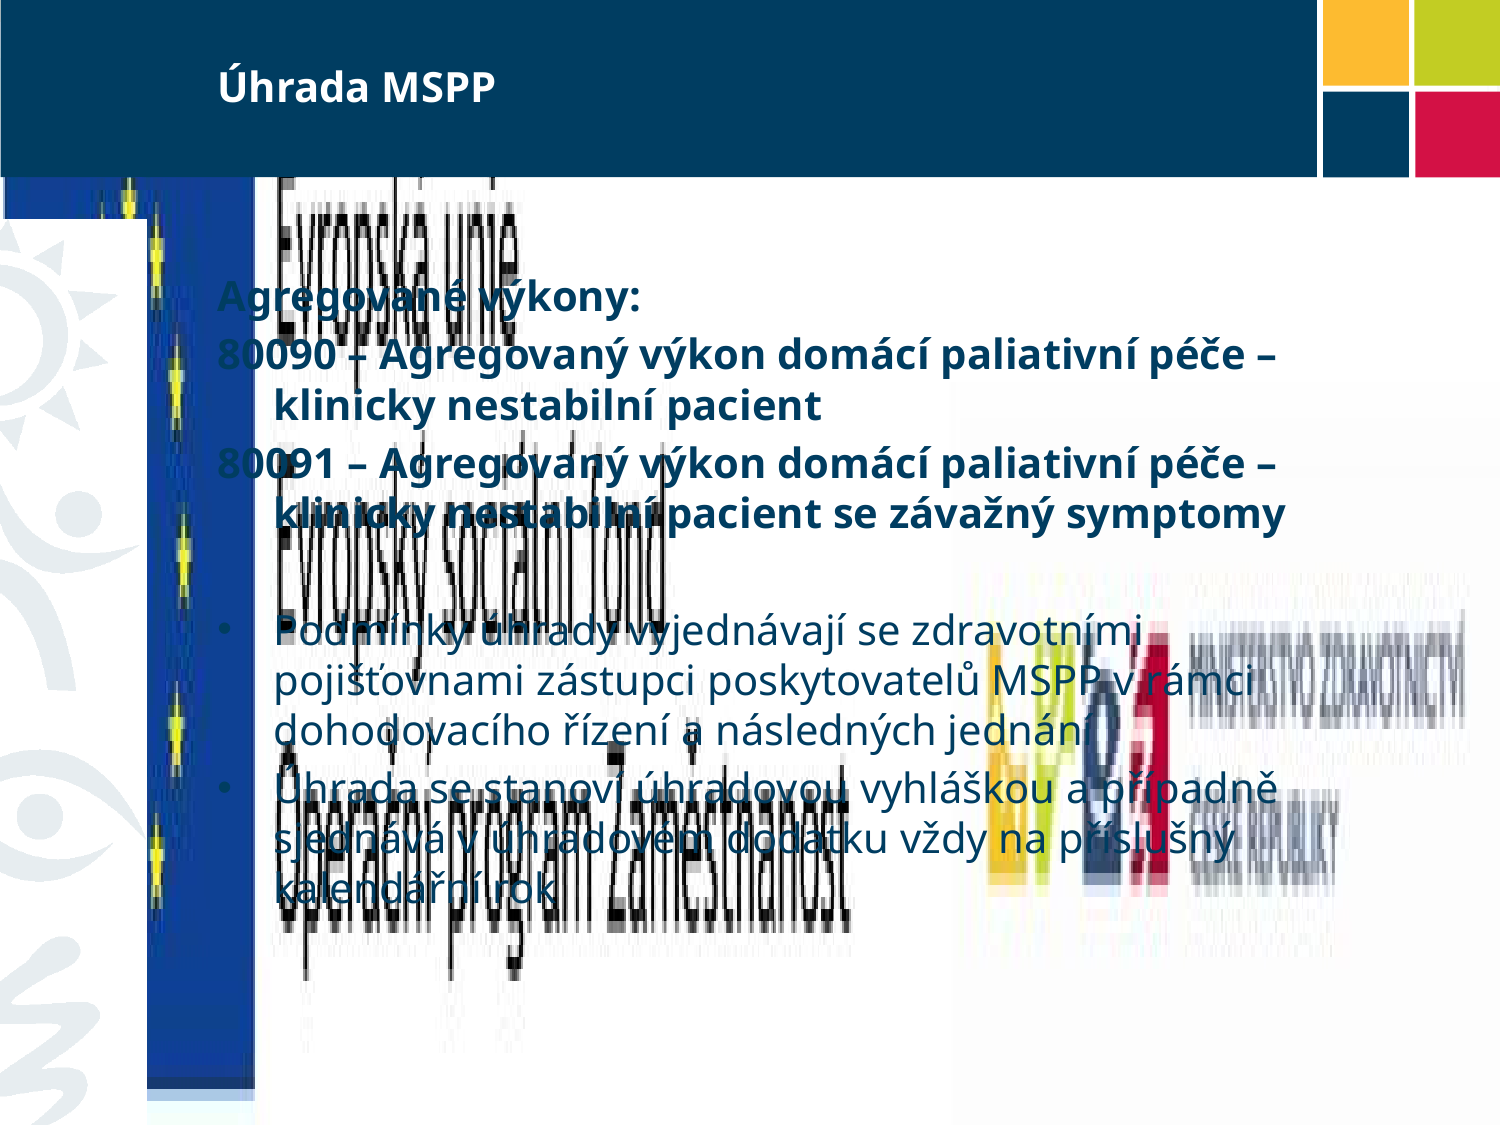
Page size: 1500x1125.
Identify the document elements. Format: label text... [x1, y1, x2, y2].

list Agregované výkony: 80090 – Agregovaný výkon domácí paliativní péče – klinicky nestabilní pacient 80091 – Agregovaný výkon domácí paliativní péče – klinicky nestabilní pacient se závažný symptomy Podmínky úhrady vyjednávají se zdravotními pojišťovnami zástupci poskytovatelů MSPP v rámci dohodovacího řízení a následných jednání Úhrada se stanoví úhradovou vyhláškou a případně sjednává v úhradovém dodatku vždy na příslušný kalendářní rok [202, 262, 1317, 929]
title Úhrada MSPP [202, 0, 1317, 173]
picture [0, 0, 1500, 1125]
